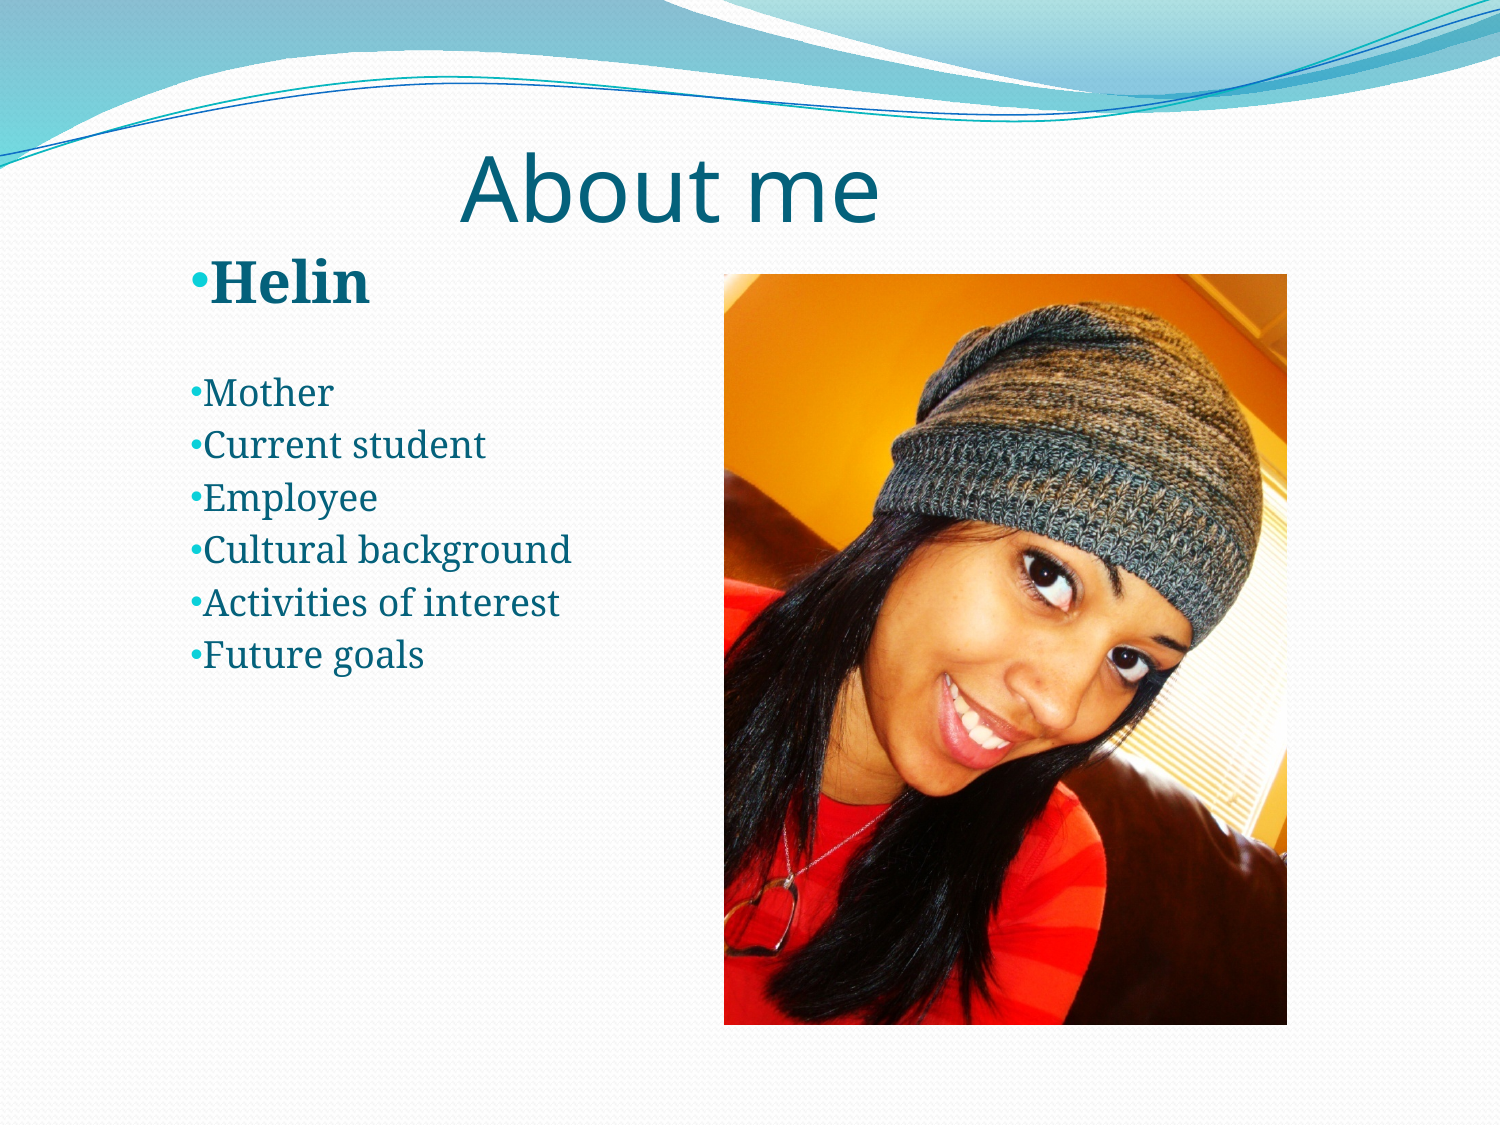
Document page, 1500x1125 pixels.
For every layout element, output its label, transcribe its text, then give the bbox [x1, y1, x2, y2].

title About me [425, 50, 919, 241]
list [724, 274, 1288, 1026]
list Helin Mother Current student Employee Cultural background Activities of interest Future goals [187, 237, 681, 1008]
